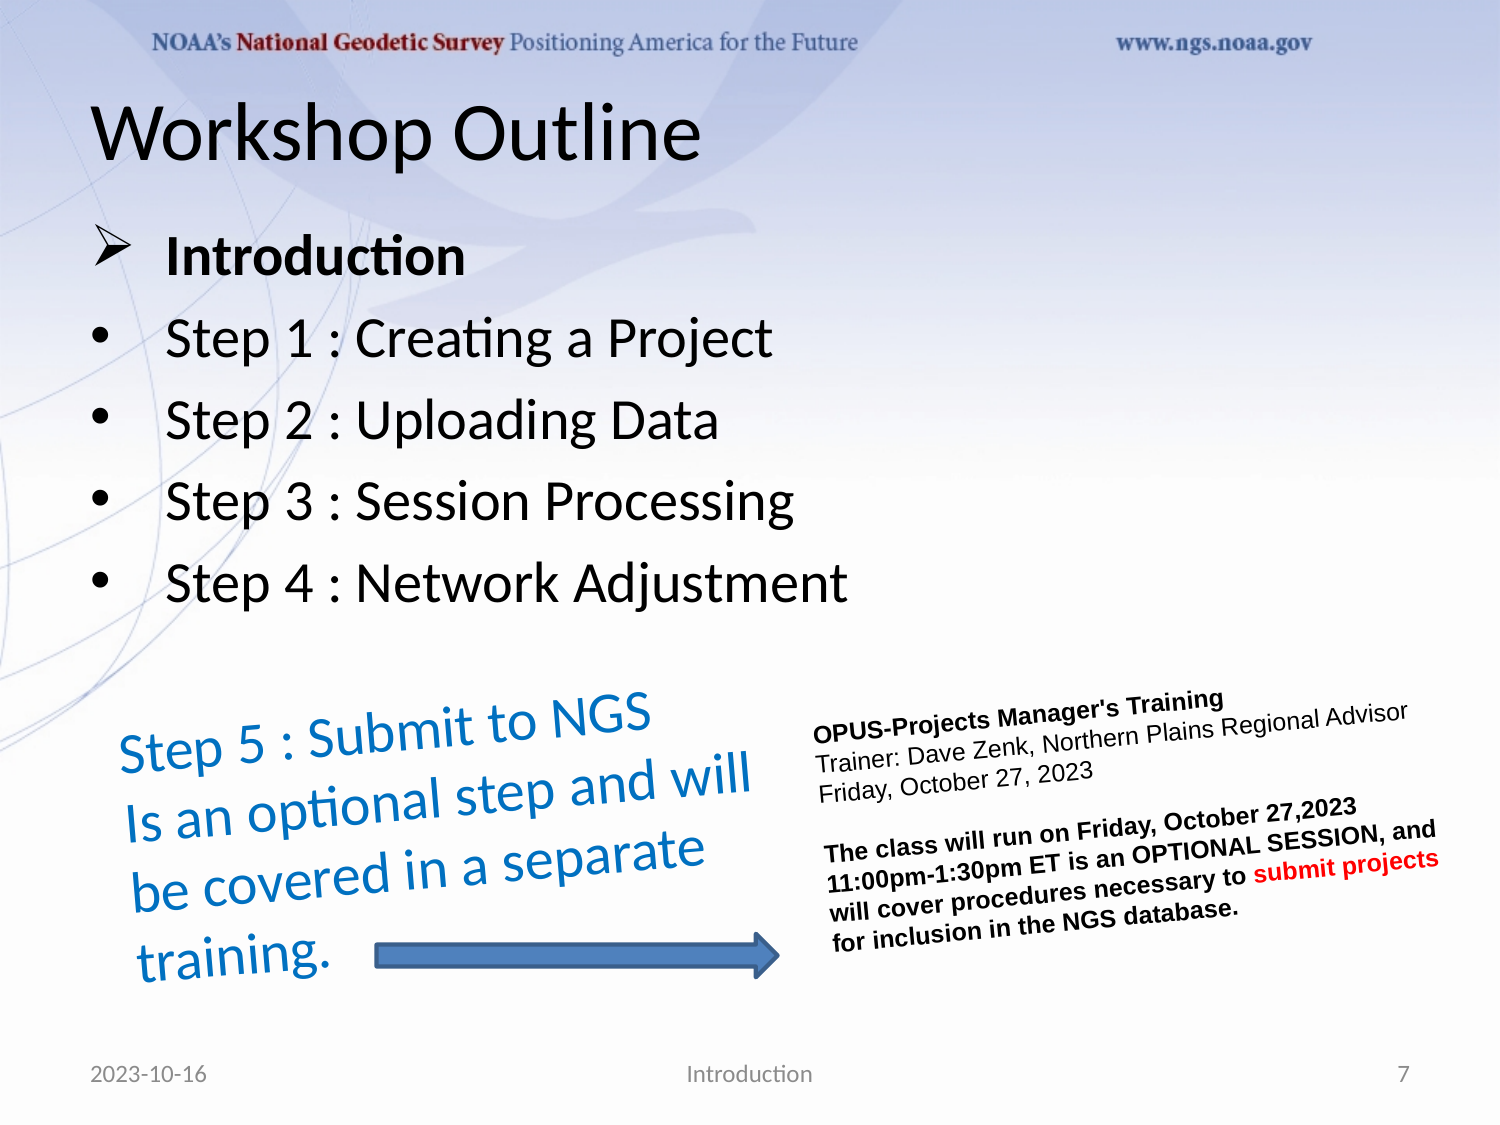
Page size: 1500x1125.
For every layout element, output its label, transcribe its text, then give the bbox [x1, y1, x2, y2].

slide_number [75, 1042, 425, 1103]
picture [0, 0, 1500, 1125]
text_box OPUS-Projects Manager's Training Trainer: Dave Zenk, Northern Plains Regional Advisor Friday, October 27, 2023 The class will run on Friday, October 27,2023 11:00pm-1:30pm ET is an OPTIONAL SESSION, and will cover procedures necessary to submit projects for inclusion in the NGS database. [796, 652, 1461, 967]
slide_number 7 [1074, 1042, 1425, 1103]
list Introduction Step 1 : Creating a Project Step 2 : Uploading Data Step 3 : Session Processing Step 4 : Network Adjustment [74, 209, 1500, 1021]
footer Introduction [512, 1042, 988, 1103]
title Workshop Outline [74, 74, 1426, 181]
text_box Step 5 : Submit to NGS Is an optional step and will be covered in a separate training. [100, 652, 806, 1004]
text_box [374, 931, 780, 980]
